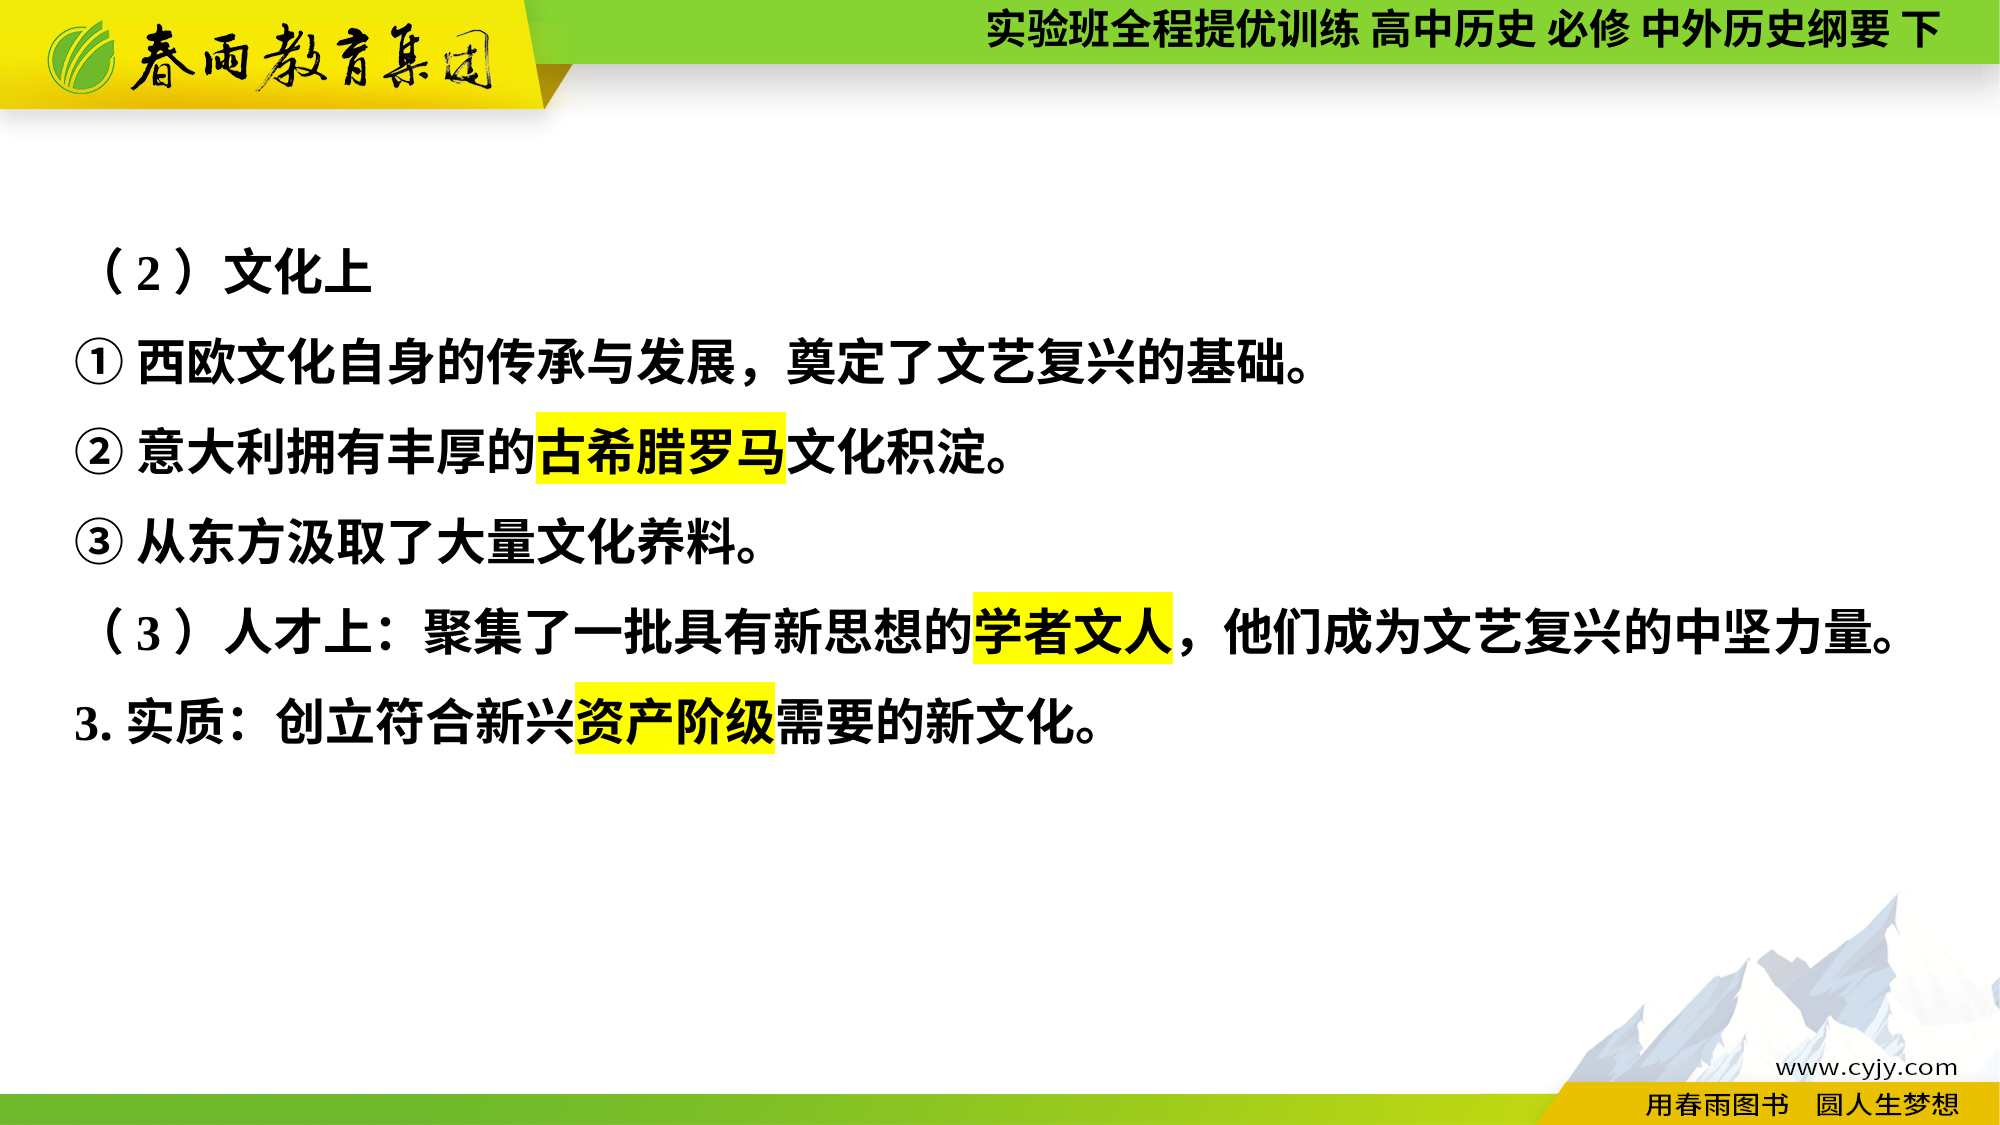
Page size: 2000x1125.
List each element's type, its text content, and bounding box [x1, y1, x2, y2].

list （2）文化上 ①西欧文化自身的传承与发展，奠定了文艺复兴的基础。 ②意大利拥有丰厚的古希腊罗马文化积淀。 ③从东方汲取了大量文化养料。 （3）人才上：聚集了一批具有新思想的学者文人，他们成为文艺复兴的中坚力量。 3.实质：创立符合新兴资产阶级需要的新文化。 [59, 202, 1944, 752]
picture [0, 0, 2000, 1125]
